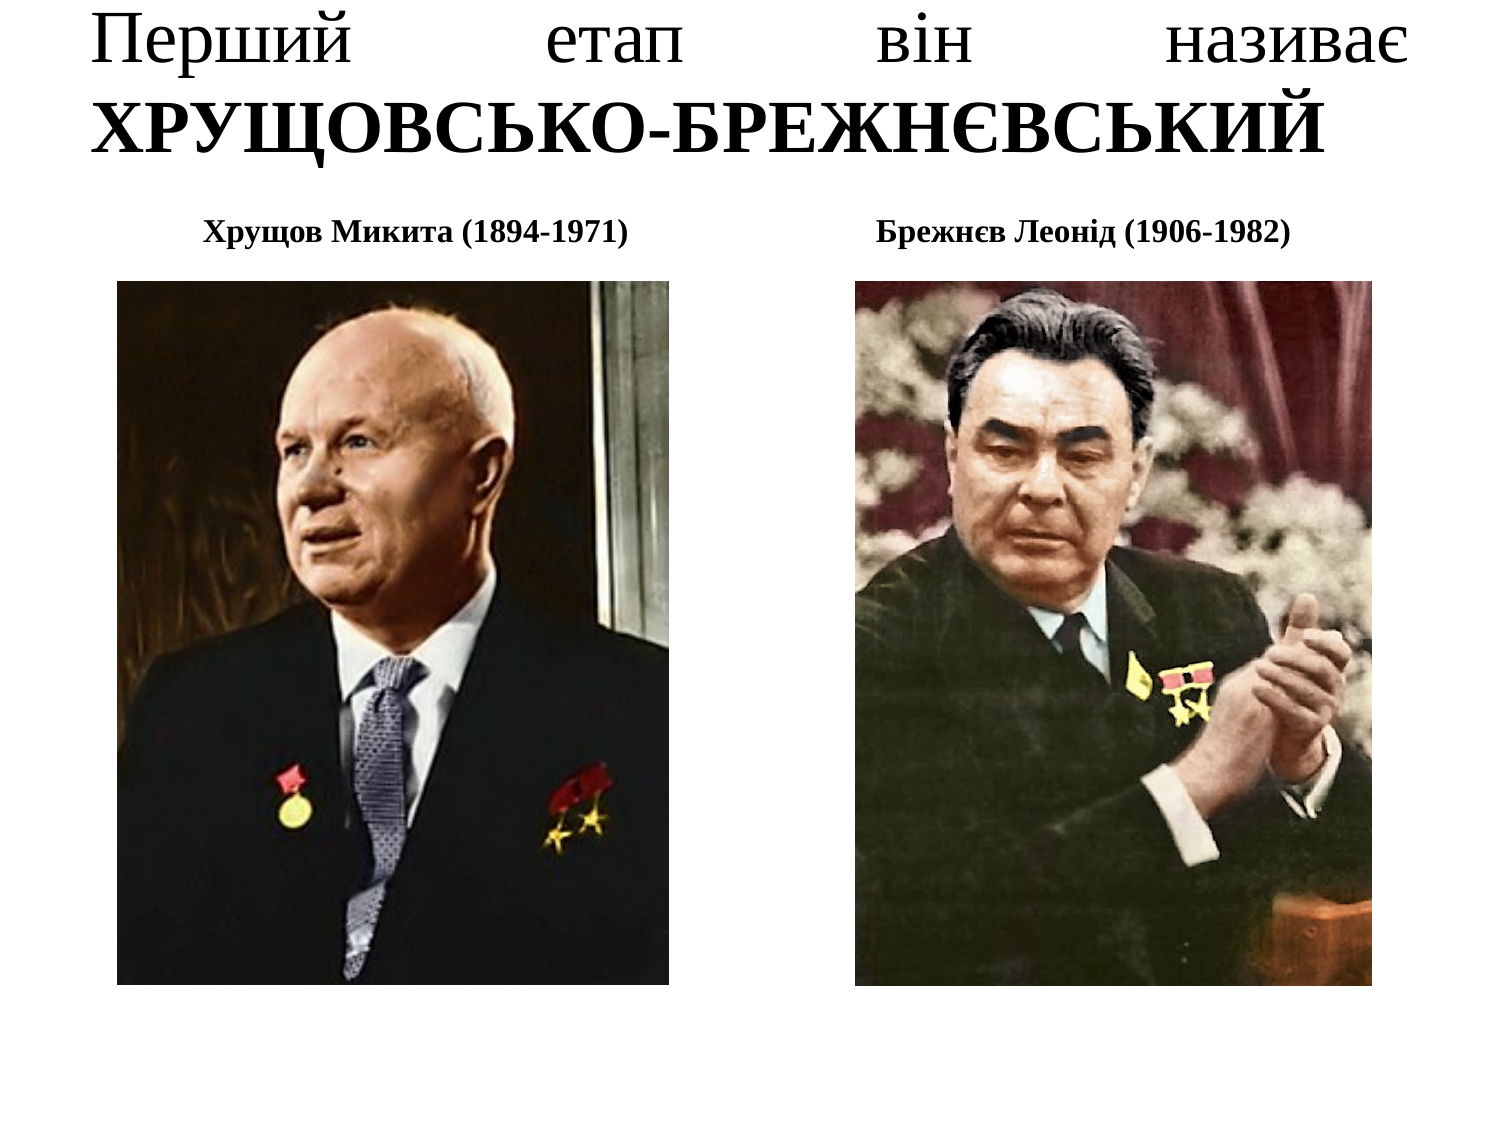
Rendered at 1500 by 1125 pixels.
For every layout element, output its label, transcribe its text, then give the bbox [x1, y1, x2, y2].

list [116, 280, 669, 985]
title Перший етап він називає ХРУЩОВСЬКО-БРЕЖНЄВСЬКИЙ Хрущов Микита (1894-1971) Брежнєв Леонід (1906-1982) [75, 45, 1425, 200]
picture [855, 280, 1372, 986]
